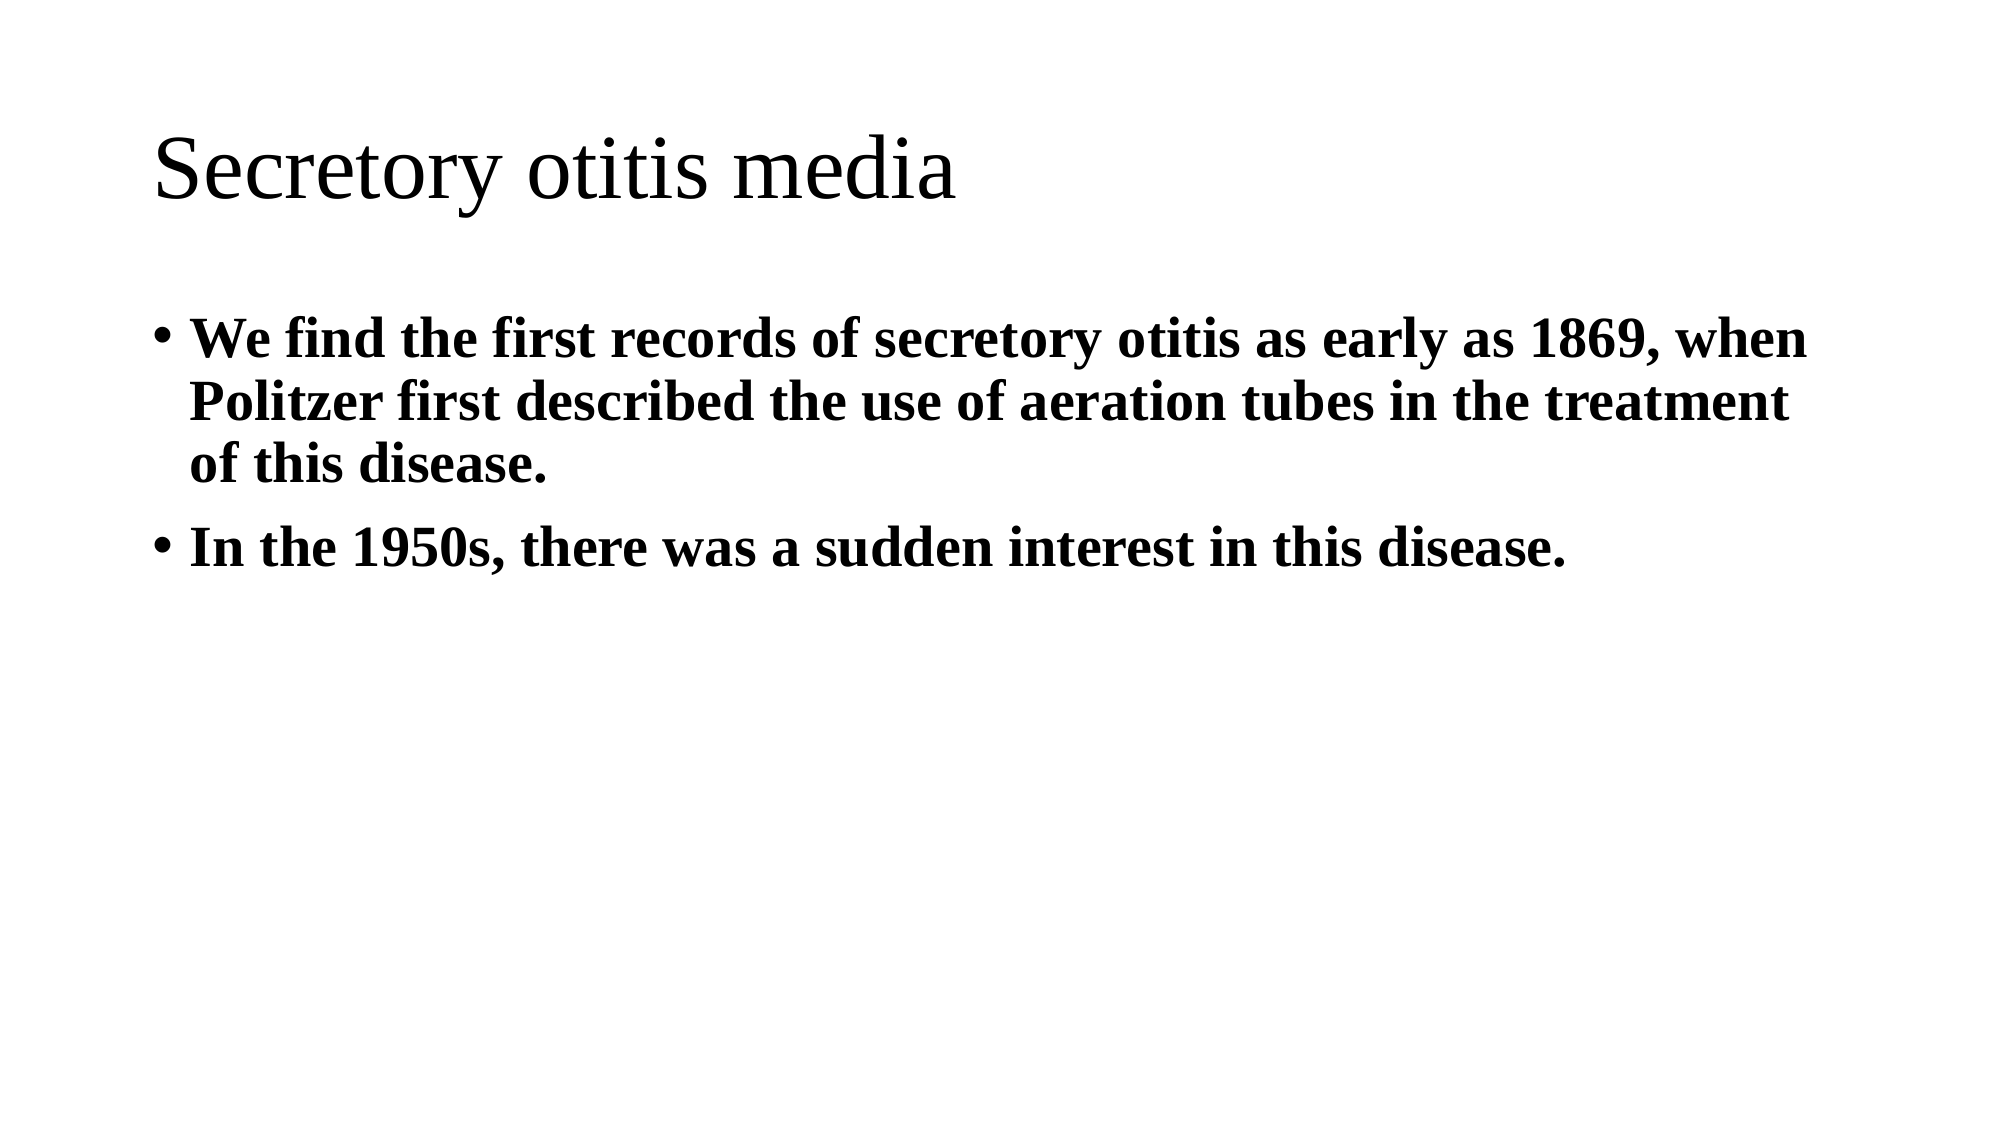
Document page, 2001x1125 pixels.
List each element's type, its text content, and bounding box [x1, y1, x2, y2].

list We find the first records of secretory otitis as early as 1869, when Politzer first described the use of aeration tubes in the treatment of this disease. In the 1950s, there was a sudden interest in this disease. [137, 299, 1863, 1014]
title Secretory otitis media [137, 59, 1863, 278]
